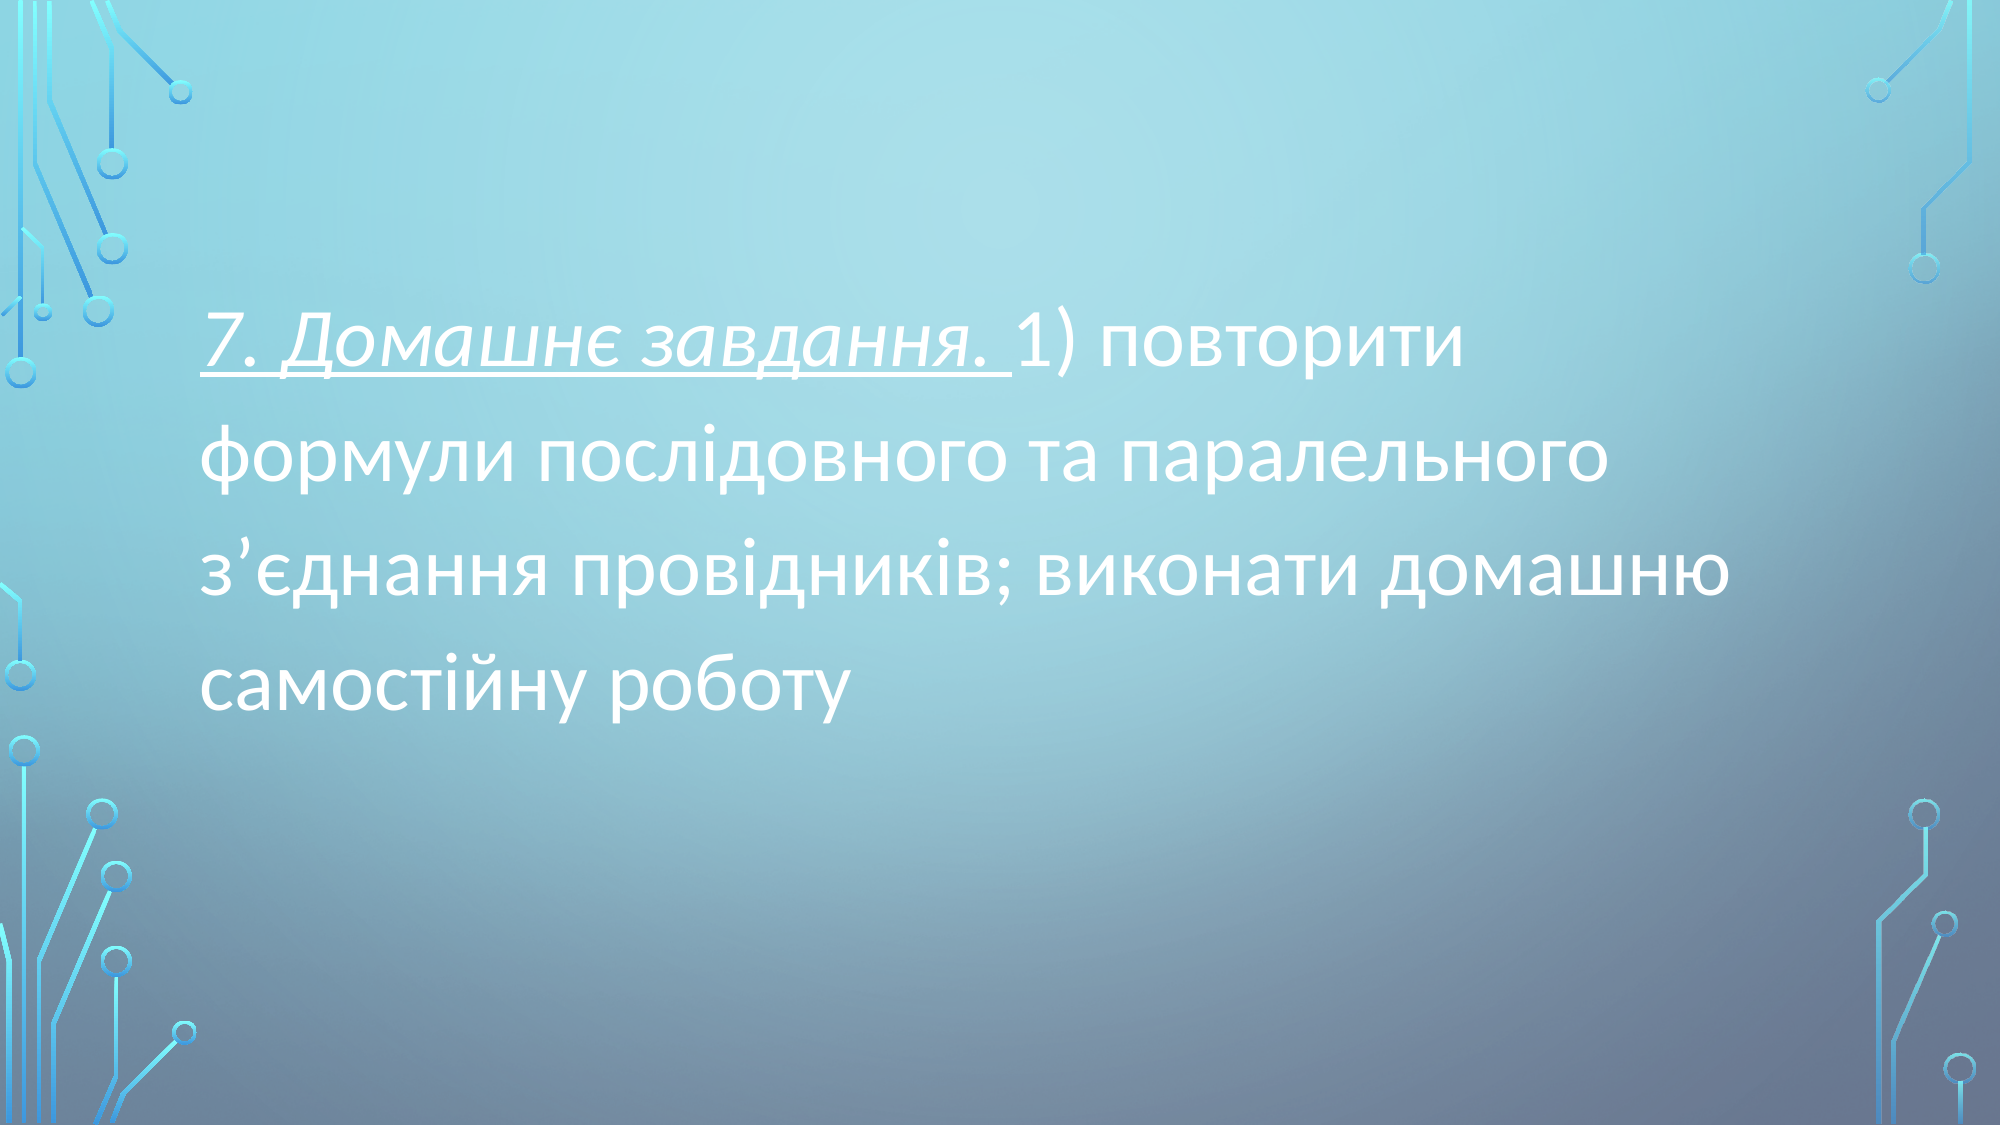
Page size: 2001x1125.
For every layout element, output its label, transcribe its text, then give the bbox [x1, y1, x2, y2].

text_box 7. Домашнє завдання. 1) повторити формули послідовного та паралельного з’єднання провідників; виконати домашню самостійну роботу [184, 260, 1807, 735]
